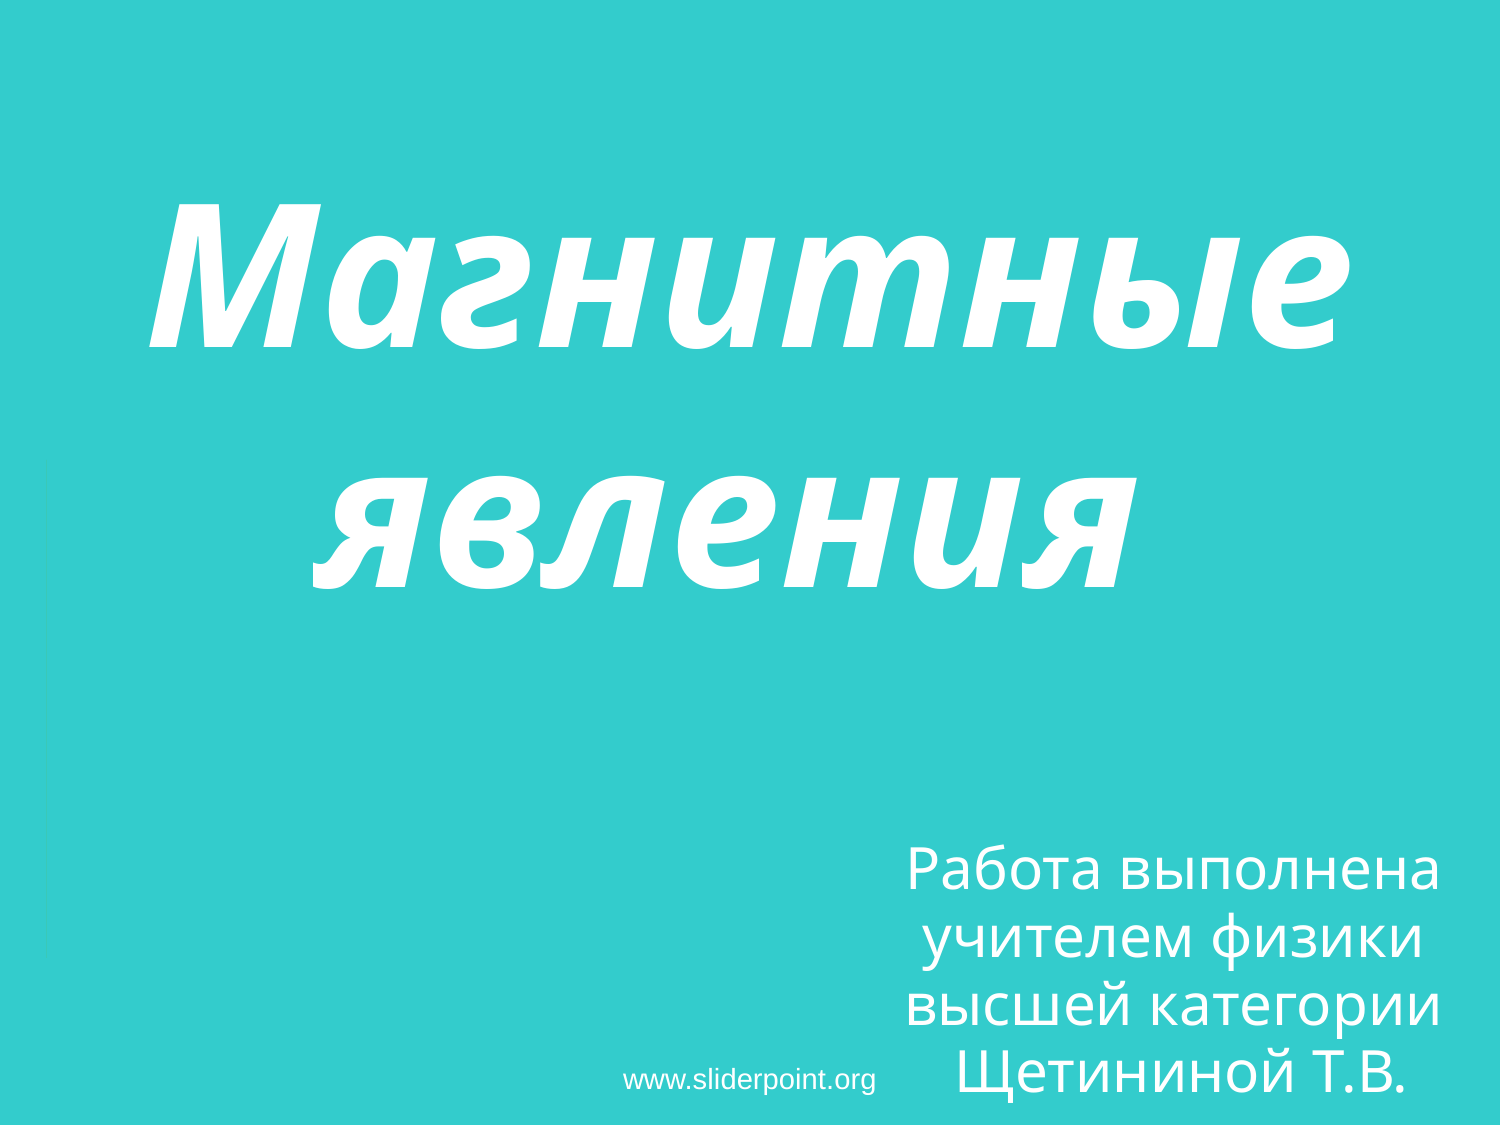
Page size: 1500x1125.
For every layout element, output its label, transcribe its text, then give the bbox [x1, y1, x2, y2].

footer www.sliderpoint.org [512, 1024, 988, 1103]
title Магнитные явления [112, 399, 1388, 636]
subtitle Работа выполнена учителем физики высшей категории Щетининой Т.В. [862, 837, 1500, 1125]
